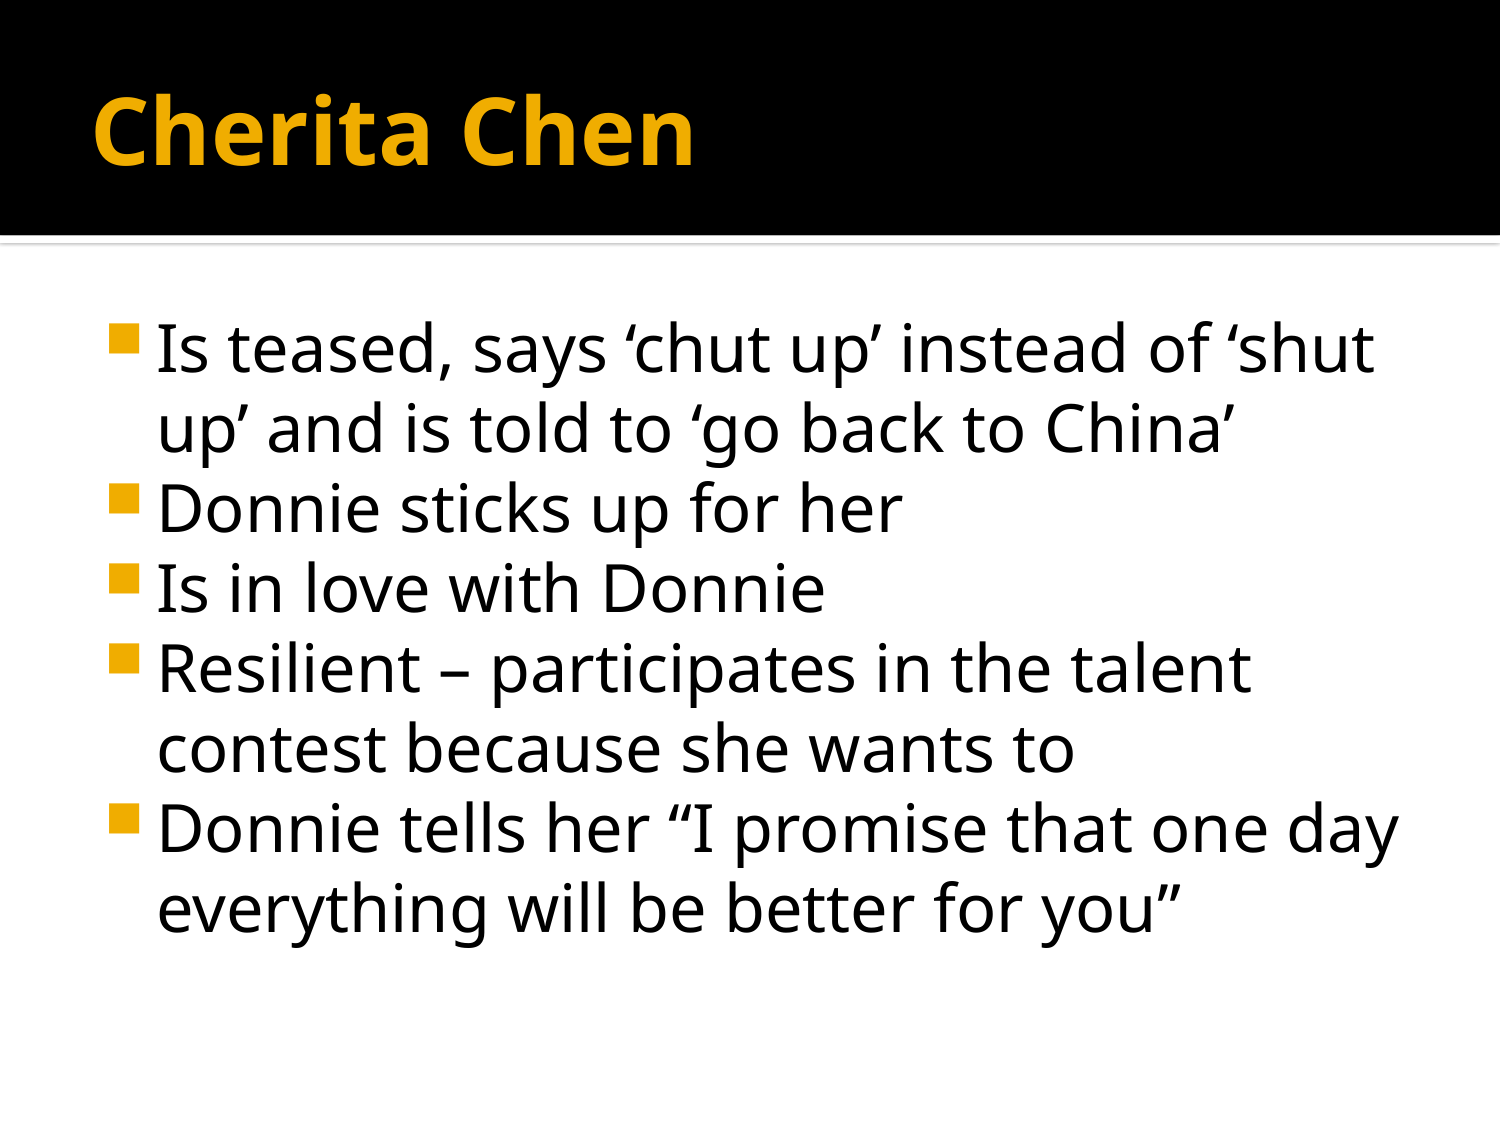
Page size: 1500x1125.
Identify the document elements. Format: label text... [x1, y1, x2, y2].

title Cherita Chen [75, 25, 1425, 231]
list Is teased, says ‘chut up’ instead of ‘shut up’ and is told to ‘go back to China’ Donnie sticks up for her Is in love with Donnie Resilient – participates in the talent contest because she wants to Donnie tells her “I promise that one day everything will be better for you” [75, 291, 1425, 1050]
